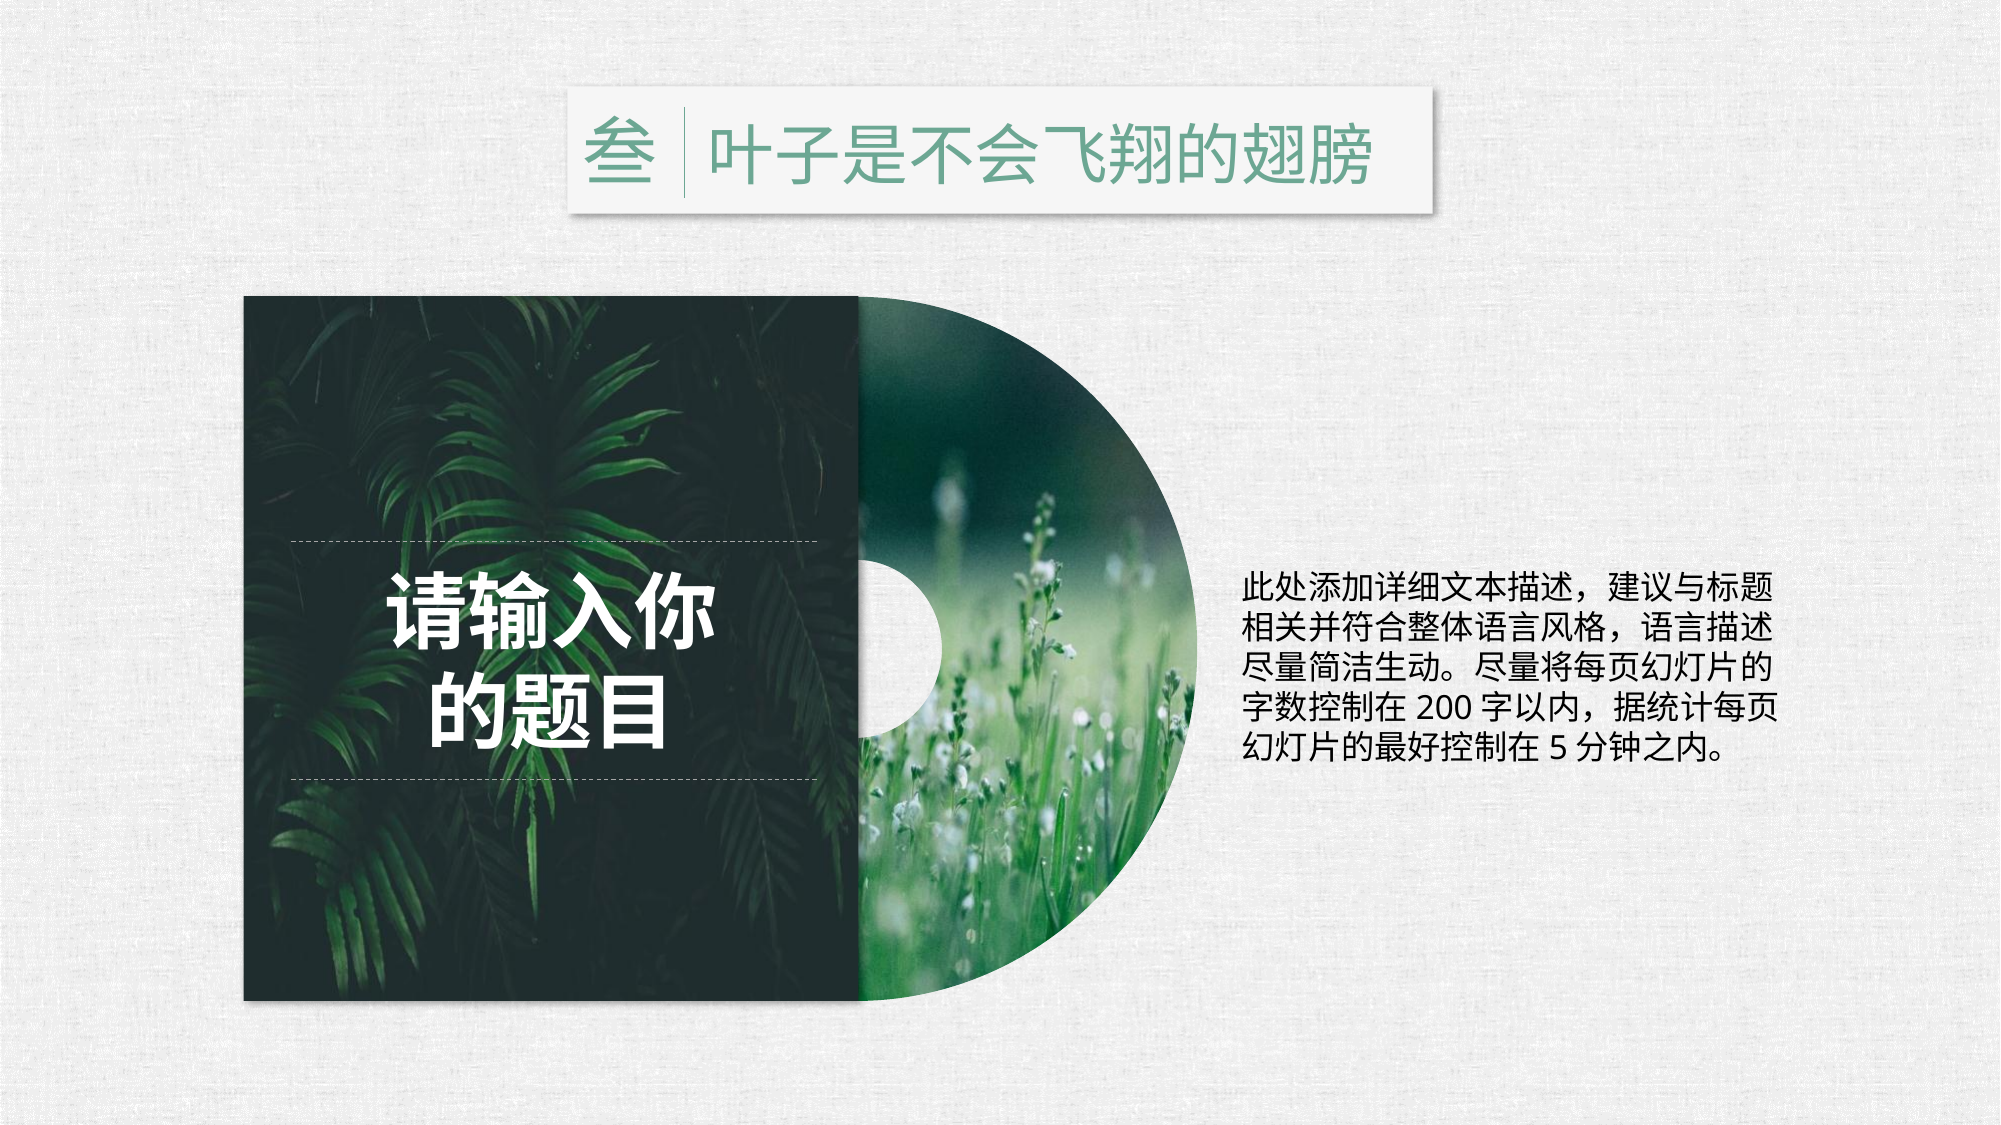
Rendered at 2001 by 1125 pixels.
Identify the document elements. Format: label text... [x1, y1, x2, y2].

text_box 此处添加详细文本描述，建议与标题相关并符合整体语言风格，语言描述尽量简洁生动。尽量将每页幻灯片的字数控制在200字以内，据统计每页幻灯片的最好控制在5分钟之内。 [1226, 558, 1808, 774]
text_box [243, 296, 859, 1001]
text_box 叁 叶子是不会飞翔的翅膀 [566, 85, 1434, 215]
picture [0, 0, 2001, 1125]
